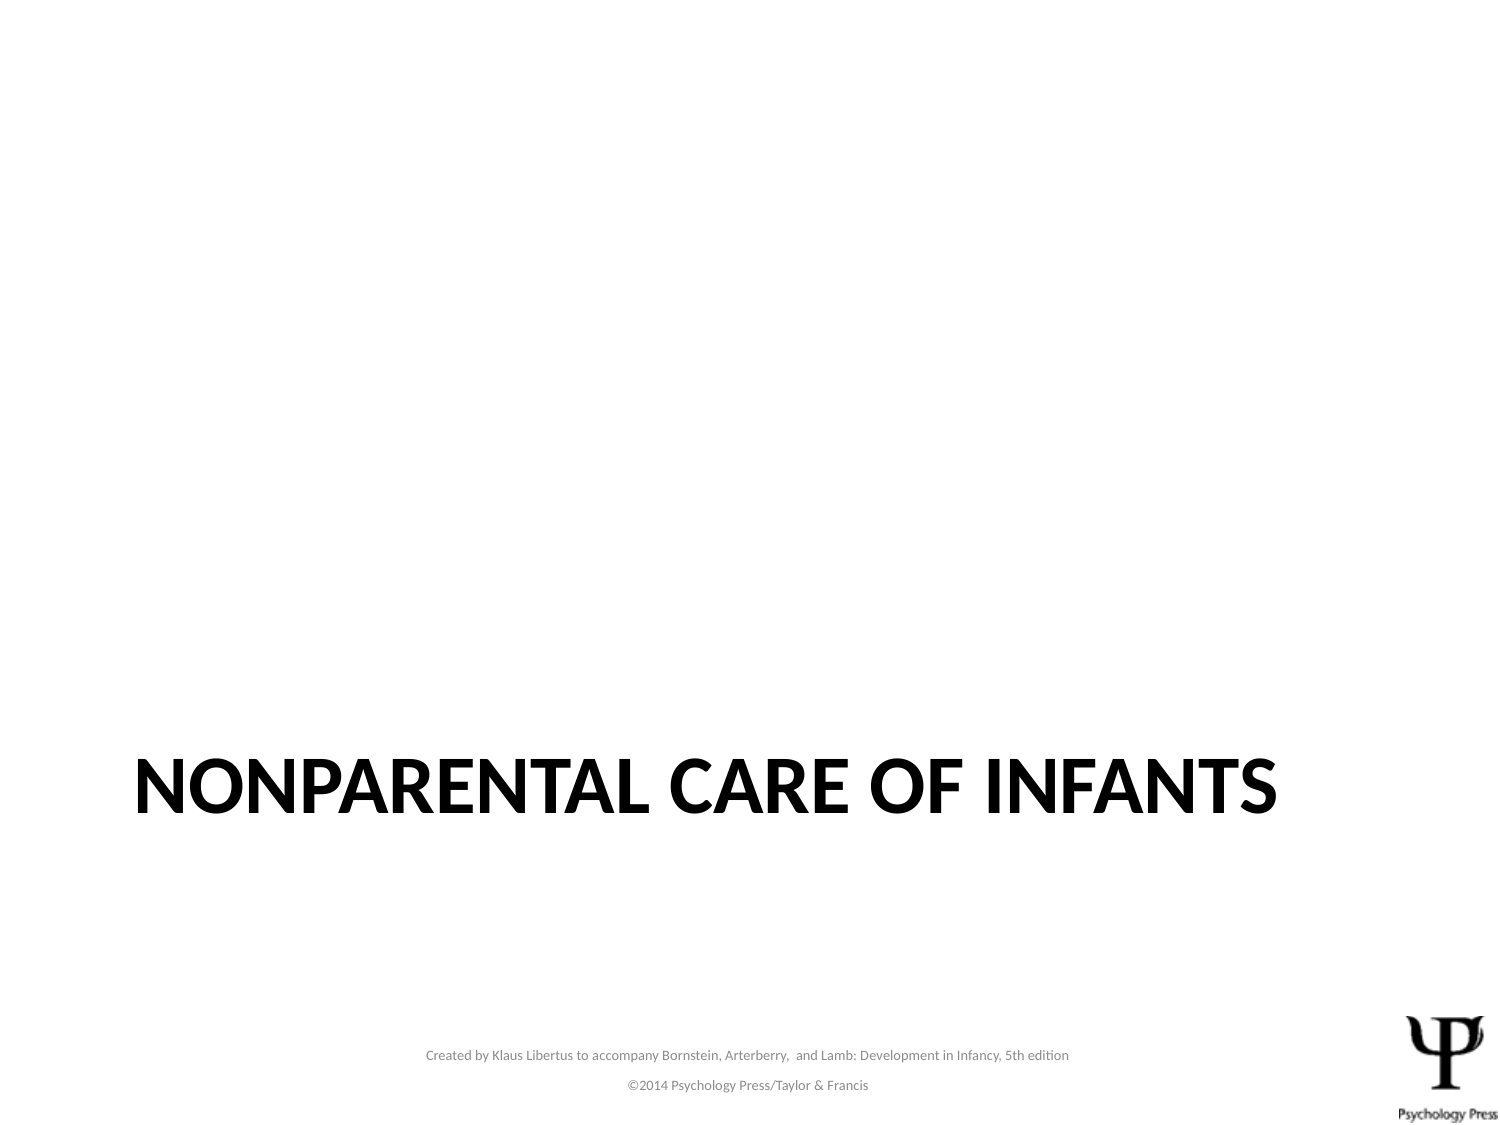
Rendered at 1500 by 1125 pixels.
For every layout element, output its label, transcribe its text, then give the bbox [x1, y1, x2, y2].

picture [1399, 1016, 1498, 1123]
footer Created by Klaus Libertus to accompany Bornstein, Arterberry, and Lamb: Development in Infancy, 5th edition ©2014 Psychology Press/Taylor & Francis [75, 1042, 1425, 1103]
title NONPARENTAL CARE OF INFANTS [118, 722, 1394, 947]
